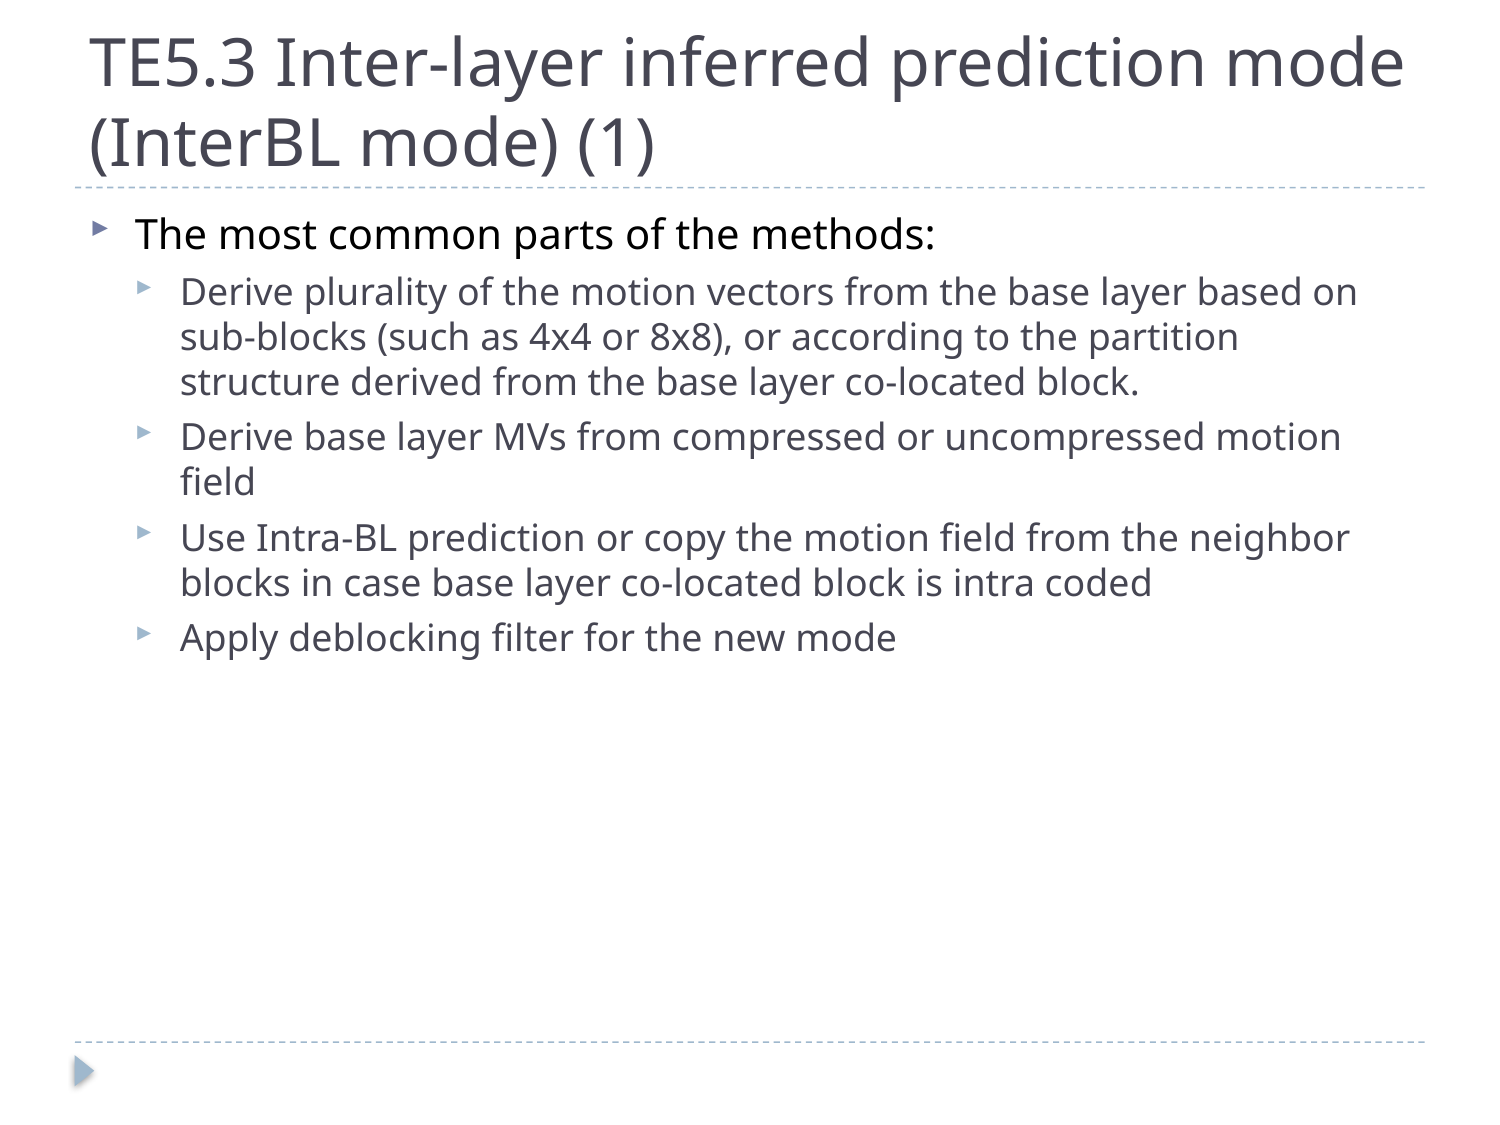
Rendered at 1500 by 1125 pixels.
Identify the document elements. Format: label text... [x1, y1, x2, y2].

list The most common parts of the methods: Derive plurality of the motion vectors from the base layer based on sub-blocks (such as 4x4 or 8x8), or according to the partition structure derived from the base layer co-located block. Derive base layer MVs from compressed or uncompressed motion field Use Intra-BL prediction or copy the motion field from the neighbor blocks in case base layer co-located block is intra coded Apply deblocking filter for the new mode [75, 200, 1425, 1010]
title TE5.3 Inter-layer inferred prediction mode (InterBL mode) (1) [75, 24, 1425, 188]
